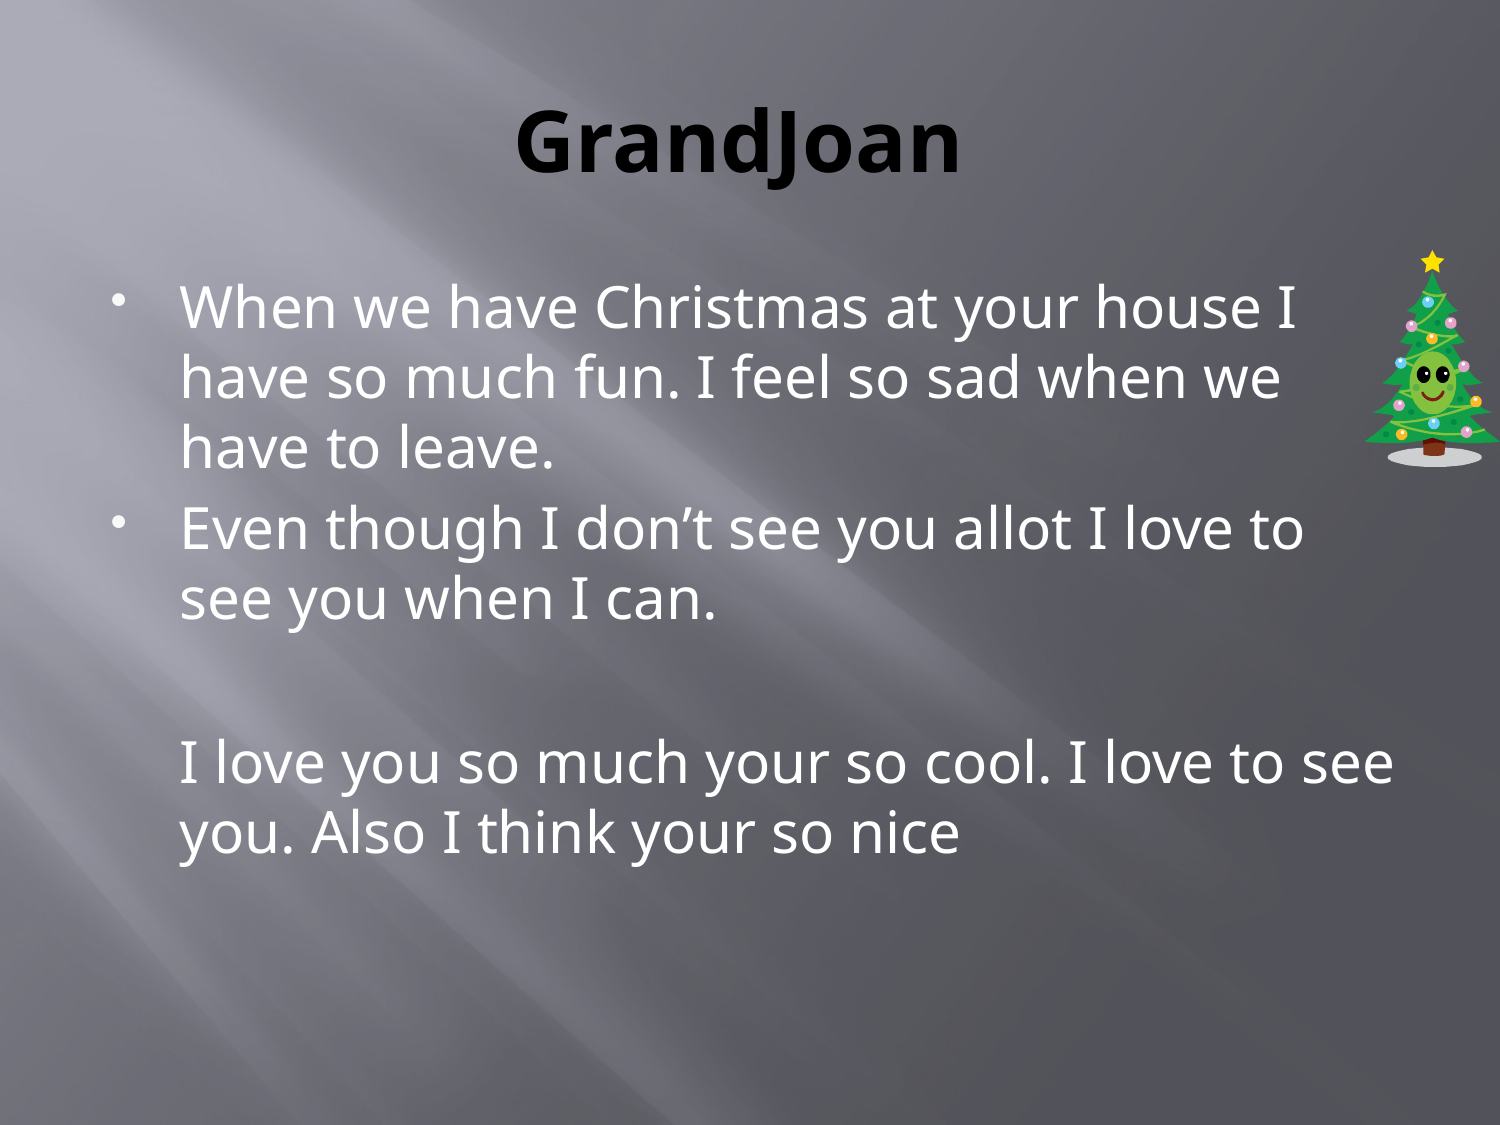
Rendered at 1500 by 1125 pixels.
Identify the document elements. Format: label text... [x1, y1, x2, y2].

picture [1364, 249, 1500, 468]
list When we have Christmas at your house I have so much fun. I feel so sad when we have to leave. Even though I don’t see you allot I love to see you when I can. I love you so much your so cool. I love to see you. Also I think your so nice [75, 262, 1425, 1035]
title GrandJoan [75, 45, 1425, 233]
